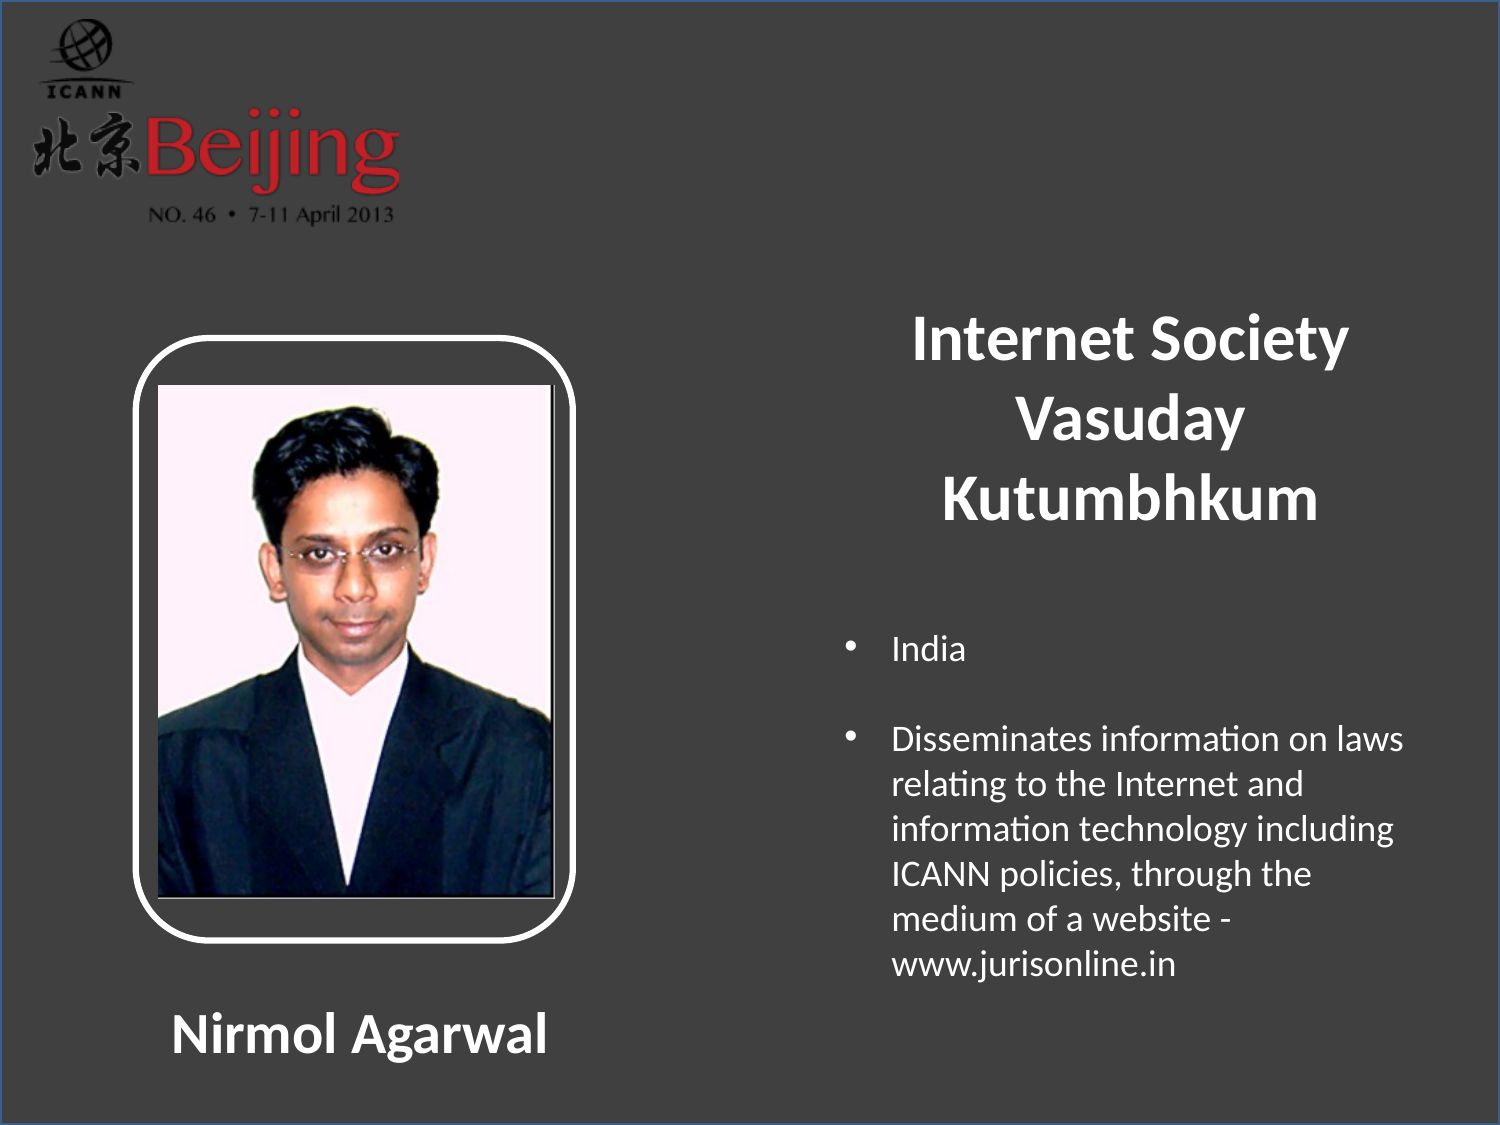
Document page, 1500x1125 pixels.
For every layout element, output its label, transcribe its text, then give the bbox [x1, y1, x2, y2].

text_box Nirmol Agarwal [123, 987, 597, 1073]
text_box Internet Society Vasuday Kutumbhkum India Disseminates information on laws relating to the Internet and information technology including ICANN policies, through the medium of a website -www.jurisonline.in [829, 286, 1433, 991]
picture [29, 19, 399, 238]
picture [158, 385, 555, 900]
